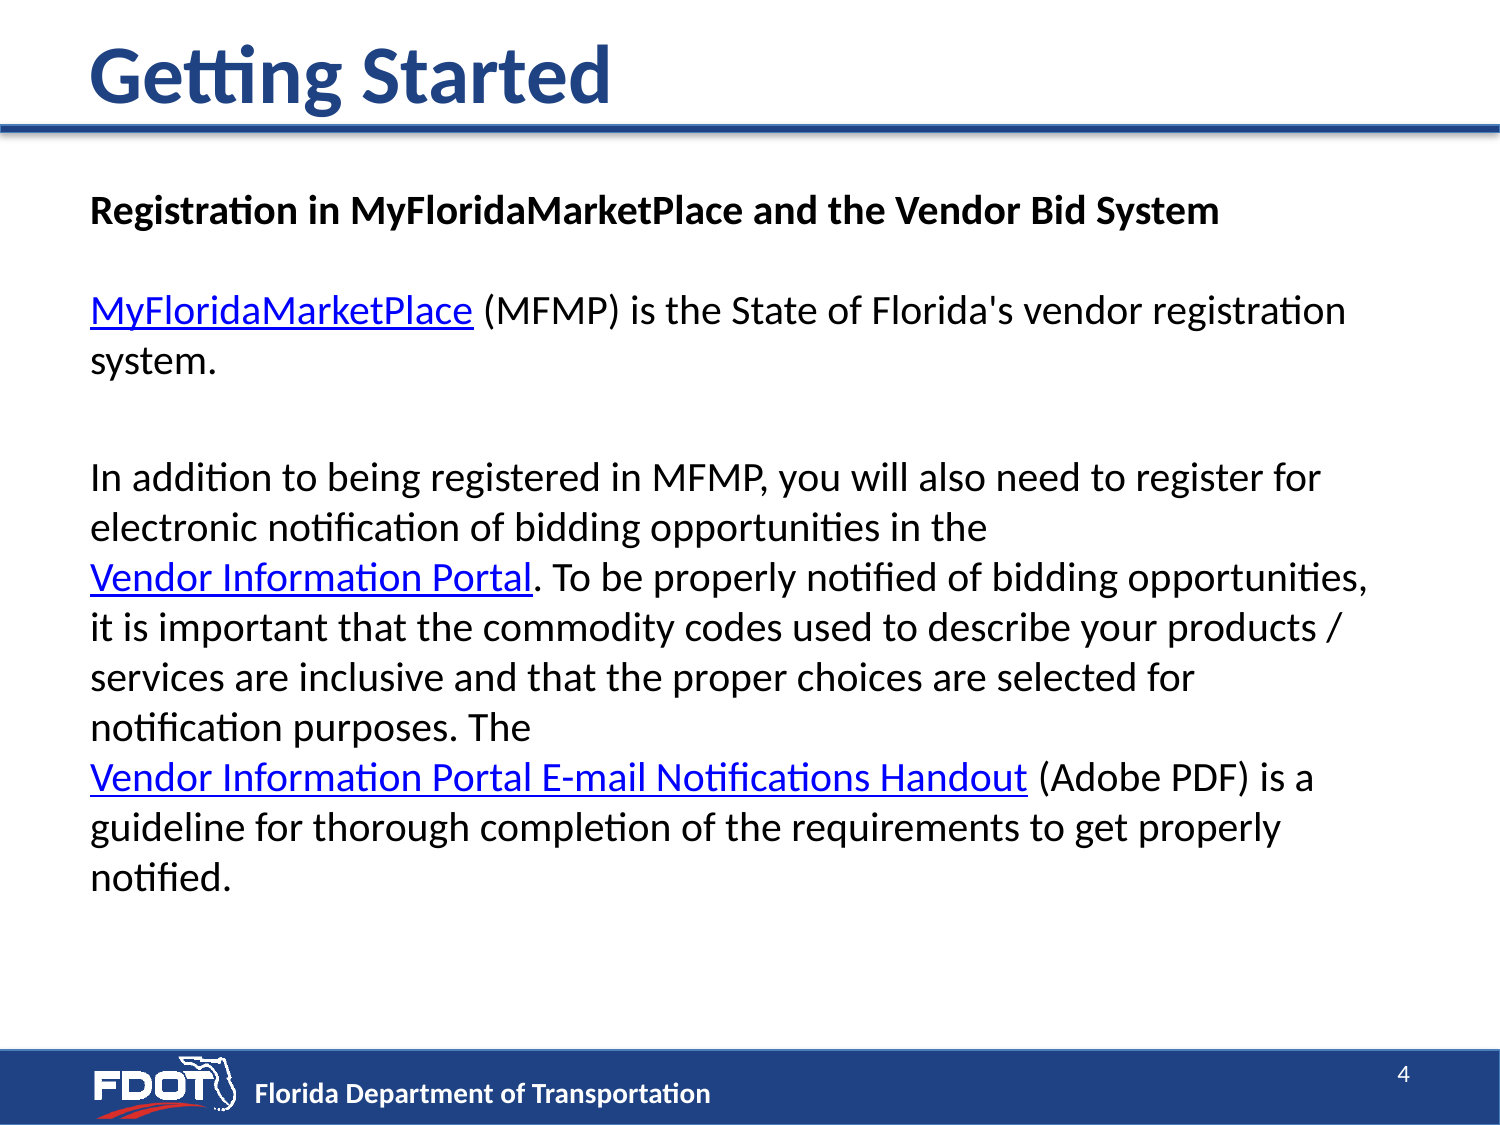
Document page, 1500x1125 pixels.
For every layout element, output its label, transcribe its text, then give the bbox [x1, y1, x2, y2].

text_box [0, 1049, 1074, 1125]
text_box Getting Started [74, 12, 1438, 123]
text_box Florida Department of Transportation [246, 1067, 1438, 1117]
text_box [244, 1049, 1500, 1125]
picture [89, 1053, 241, 1122]
text_box [0, 124, 1500, 133]
list Registration in MyFloridaMarketPlace and the Vendor Bid System MyFloridaMarketPlace (MFMP) is the State of Florida's vendor registration system. In addition to being registered in MFMP, you will also need to register for electronic notification of bidding opportunities in the Vendor Information Portal. To be properly notified of bidding opportunities, it is important that the commodity codes used to describe your products / services are inclusive and that the proper choices are selected for notification purposes. The Vendor Information Portal E-mail Notifications Handout (Adobe PDF) is a guideline for thorough completion of the requirements to get properly notified. [75, 174, 1413, 1005]
slide_number 4 [1074, 1042, 1425, 1103]
